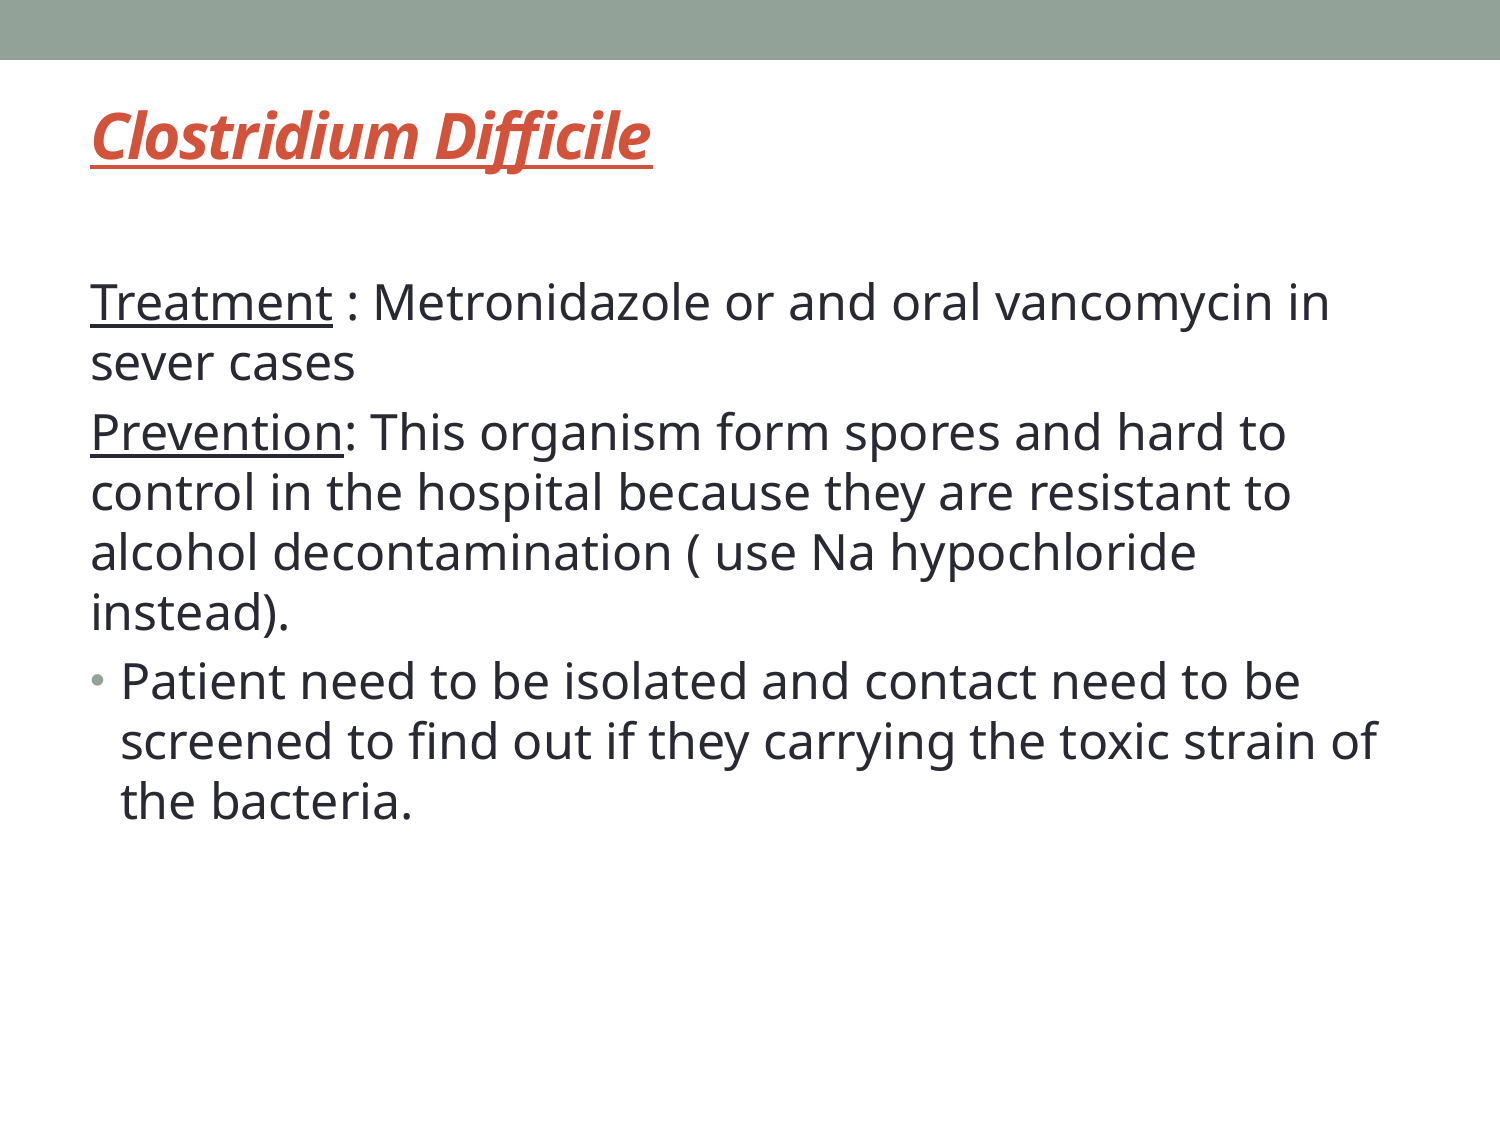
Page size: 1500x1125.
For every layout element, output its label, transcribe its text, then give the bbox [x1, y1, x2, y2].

title Clostridium Difficile [75, 87, 1425, 250]
list Treatment : Metronidazole or and oral vancomycin in sever cases Prevention: This organism form spores and hard to control in the hospital because they are resistant to alcohol decontamination ( use Na hypochloride instead). Patient need to be isolated and contact need to be screened to find out if they carrying the toxic strain of the bacteria. [75, 262, 1425, 1063]
